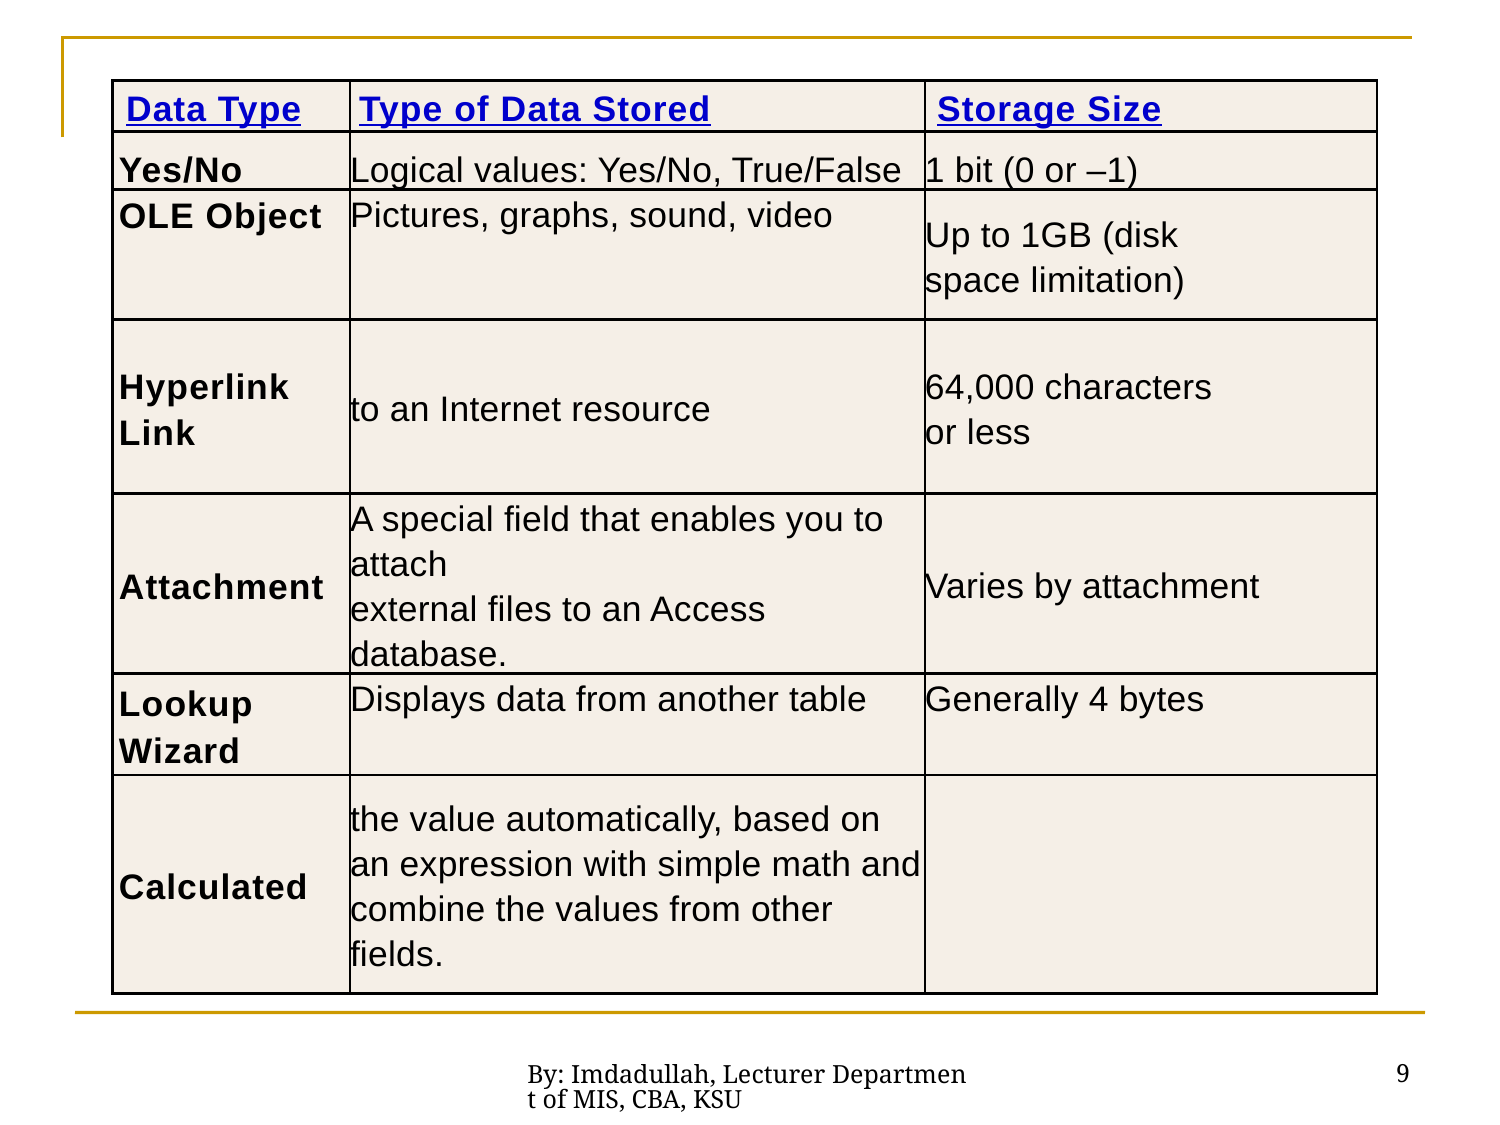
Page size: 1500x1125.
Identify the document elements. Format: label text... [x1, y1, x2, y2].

table_cell 1 bit (0 or –1) [926, 133, 1376, 188]
table_cell Pictures, graphs, sound, video [351, 191, 924, 318]
table_cell Calculated [114, 776, 349, 992]
table_cell to an Internet resource [351, 321, 924, 492]
footer By: Imdadullah, Lecturer Department of MIS, CBA, KSU [512, 1025, 988, 1100]
table_cell OLE Object [114, 191, 349, 318]
table_cell Varies by attachment [926, 495, 1376, 672]
table_cell Yes/No [114, 133, 349, 188]
table_header Type of Data Stored [351, 82, 924, 130]
table_cell Lookup Wizard [114, 675, 349, 774]
table_header Storage Size [926, 82, 1376, 130]
table_cell Displays data from another table [351, 675, 924, 774]
table_cell A special field that enables you to attach external files to an Access database. [351, 495, 924, 672]
table_cell Hyperlink Link [114, 321, 349, 492]
table_header Data Type [114, 82, 349, 130]
table_cell Generally 4 bytes [926, 675, 1376, 774]
table_cell Attachment [114, 495, 349, 672]
table_cell 64,000 characters or less [926, 321, 1376, 492]
table_cell Up to 1GB (disk space limitation) [926, 191, 1376, 318]
table_cell [926, 776, 1376, 992]
table_cell Logical values: Yes/No, True/False [351, 133, 924, 188]
slide_number 9 [1074, 1024, 1425, 1100]
table_cell the value automatically, based on an expression with simple math and combine the values from other fields. [351, 776, 924, 992]
